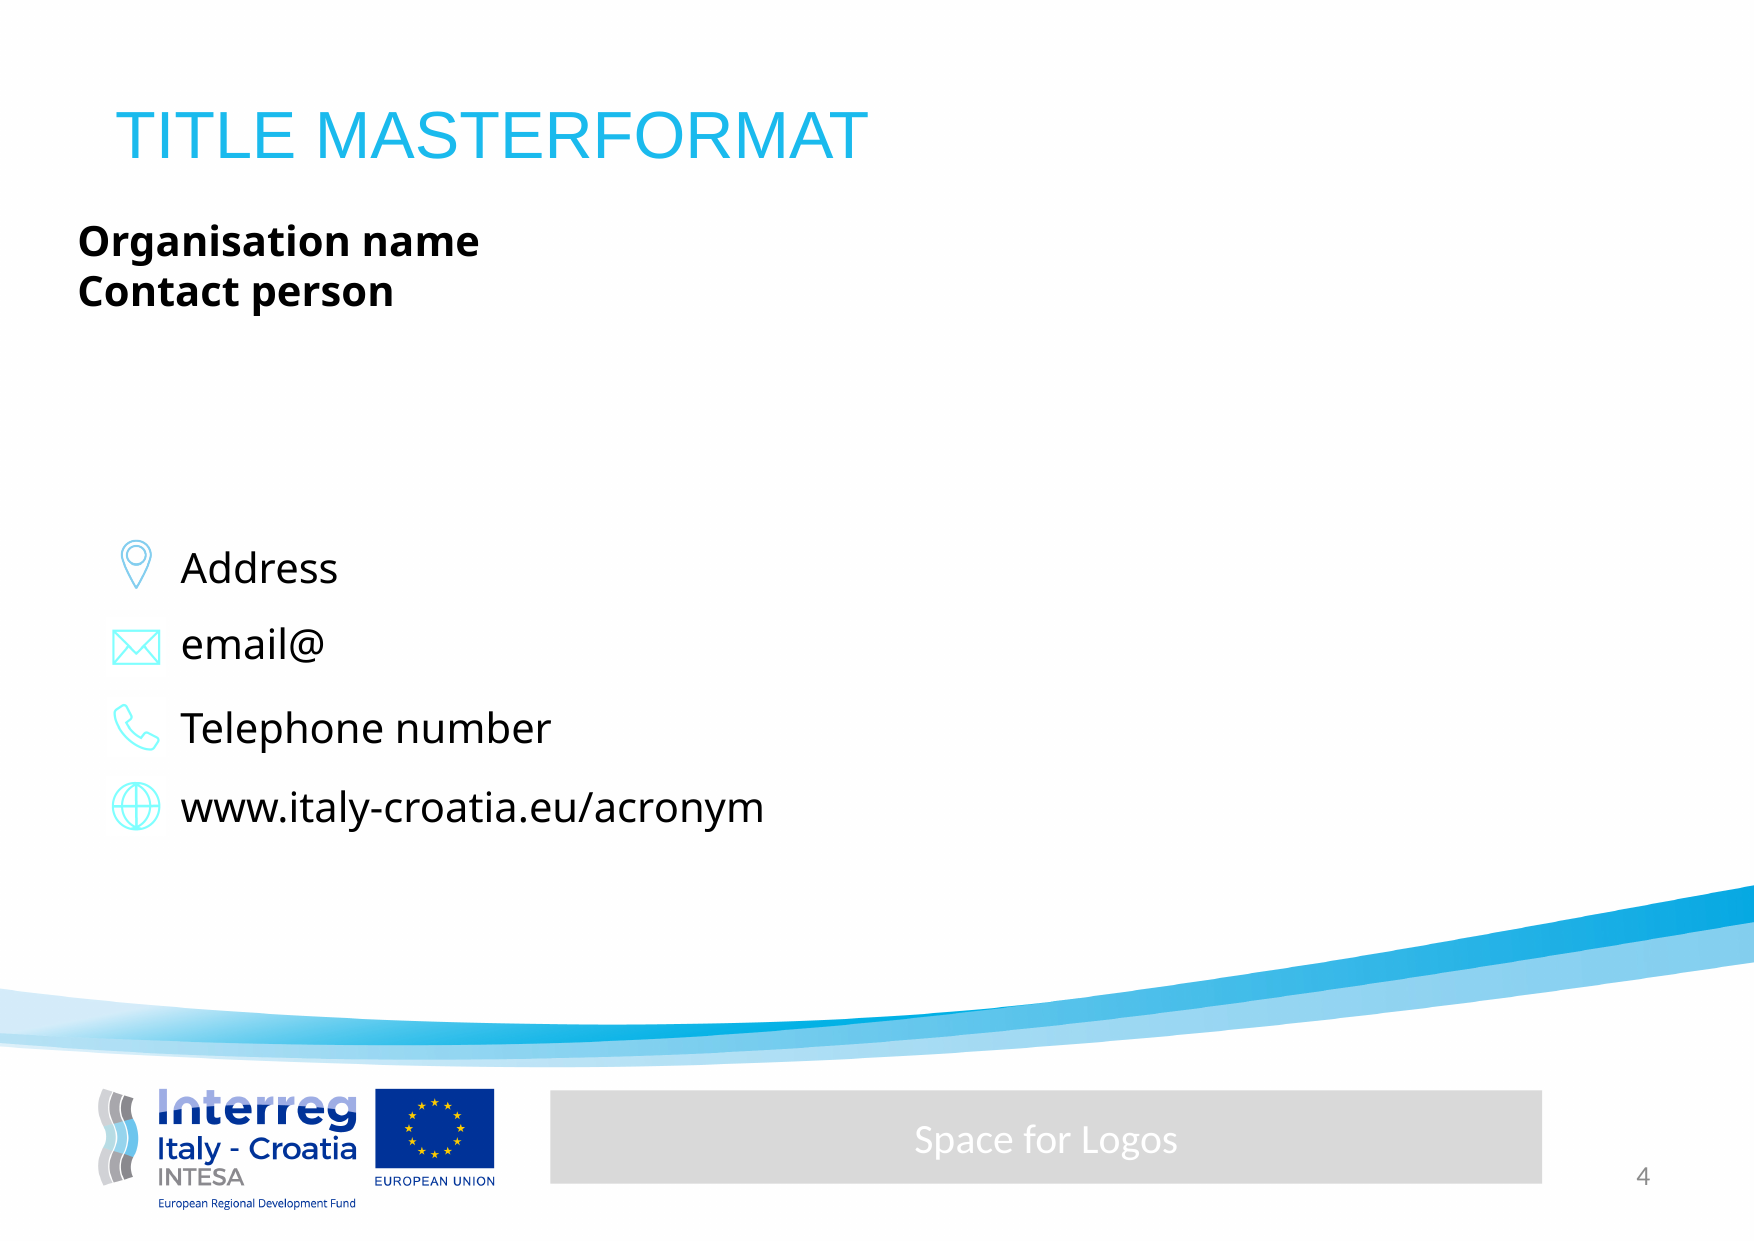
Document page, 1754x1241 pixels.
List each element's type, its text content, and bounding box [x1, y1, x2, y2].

text_box Address [165, 534, 1194, 600]
text_box email@ [165, 610, 1194, 676]
text_box www.italy-croatia.eu/acronym [165, 772, 1194, 838]
text_box TITLE MASTERFORMAT [97, 83, 1656, 181]
text_box Telephone number [165, 694, 1194, 760]
slide_number 4 [1607, 1141, 1666, 1208]
text_box Organisation name Contact person [62, 206, 496, 322]
picture [0, 0, 1754, 1241]
text_box Space for Logos [549, 1089, 1543, 1185]
